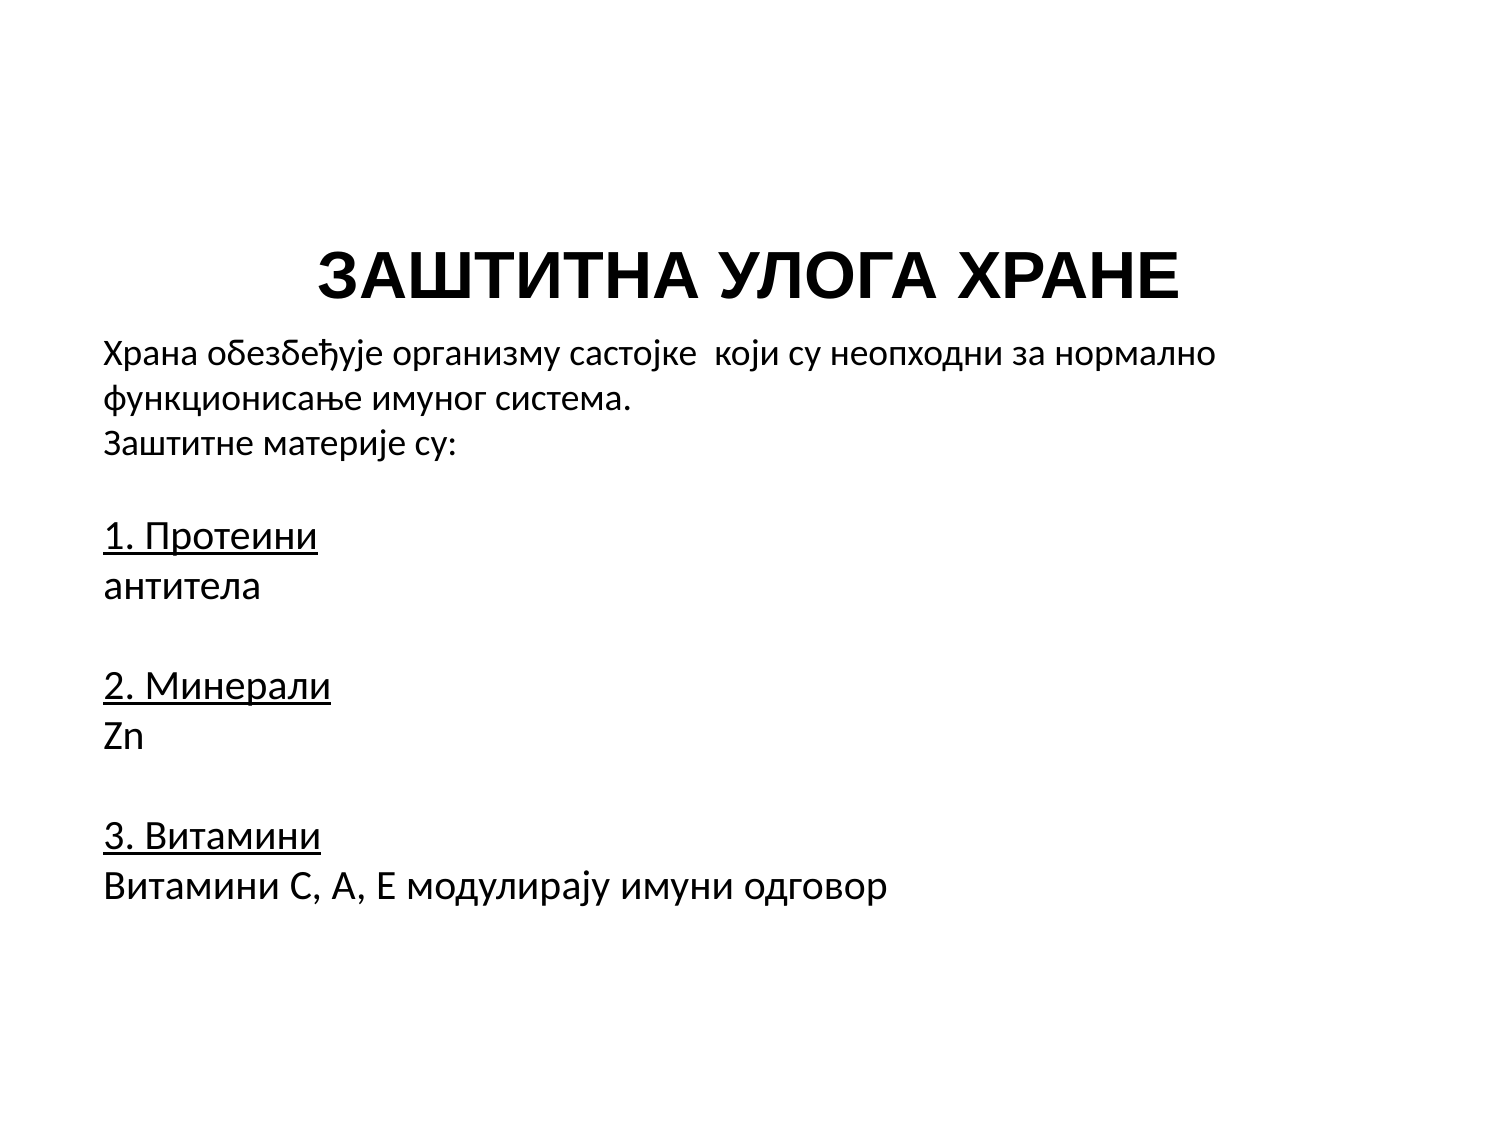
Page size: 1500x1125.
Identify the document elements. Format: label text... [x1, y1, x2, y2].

text_box ЗАШТИТНА УЛОГА ХРАНЕ [74, 224, 1425, 320]
text_box Храна обезбеђује организму састојке који су неопходни за нормално функционисање имуног система. Заштитне материје су: 1. Протеини антитела 2. Минерали Zn 3. Витамини Витамини C, A, E модулирају имуни одговор [88, 320, 1412, 916]
